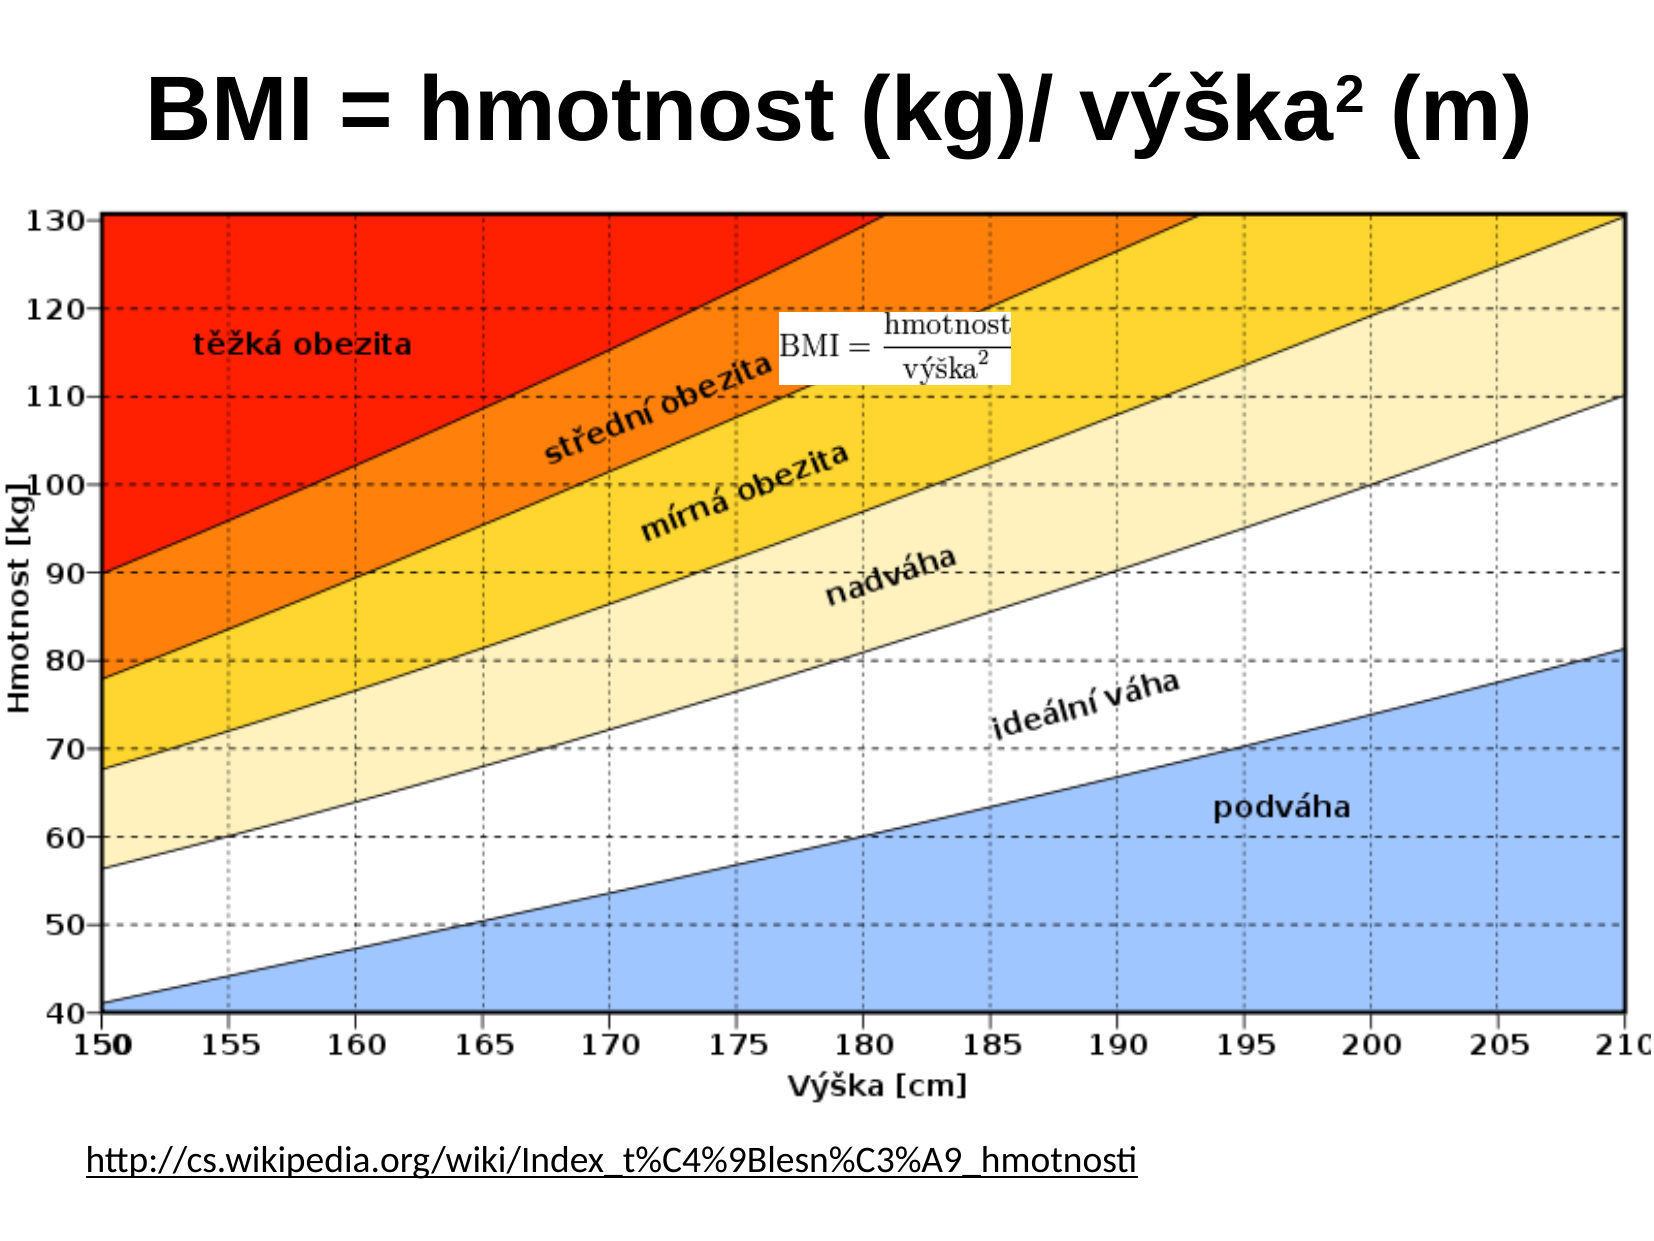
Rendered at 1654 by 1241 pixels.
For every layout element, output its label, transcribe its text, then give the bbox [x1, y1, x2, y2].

text_box http://cs.wikipedia.org/wiki/Index_t%C4%9Blesn%C3%A9_hmotnosti [70, 1127, 1524, 1188]
picture [779, 312, 1011, 386]
title BMI = hmotnost (kg)/ výška2 (m) [82, 0, 1571, 193]
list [0, 194, 1652, 1112]
